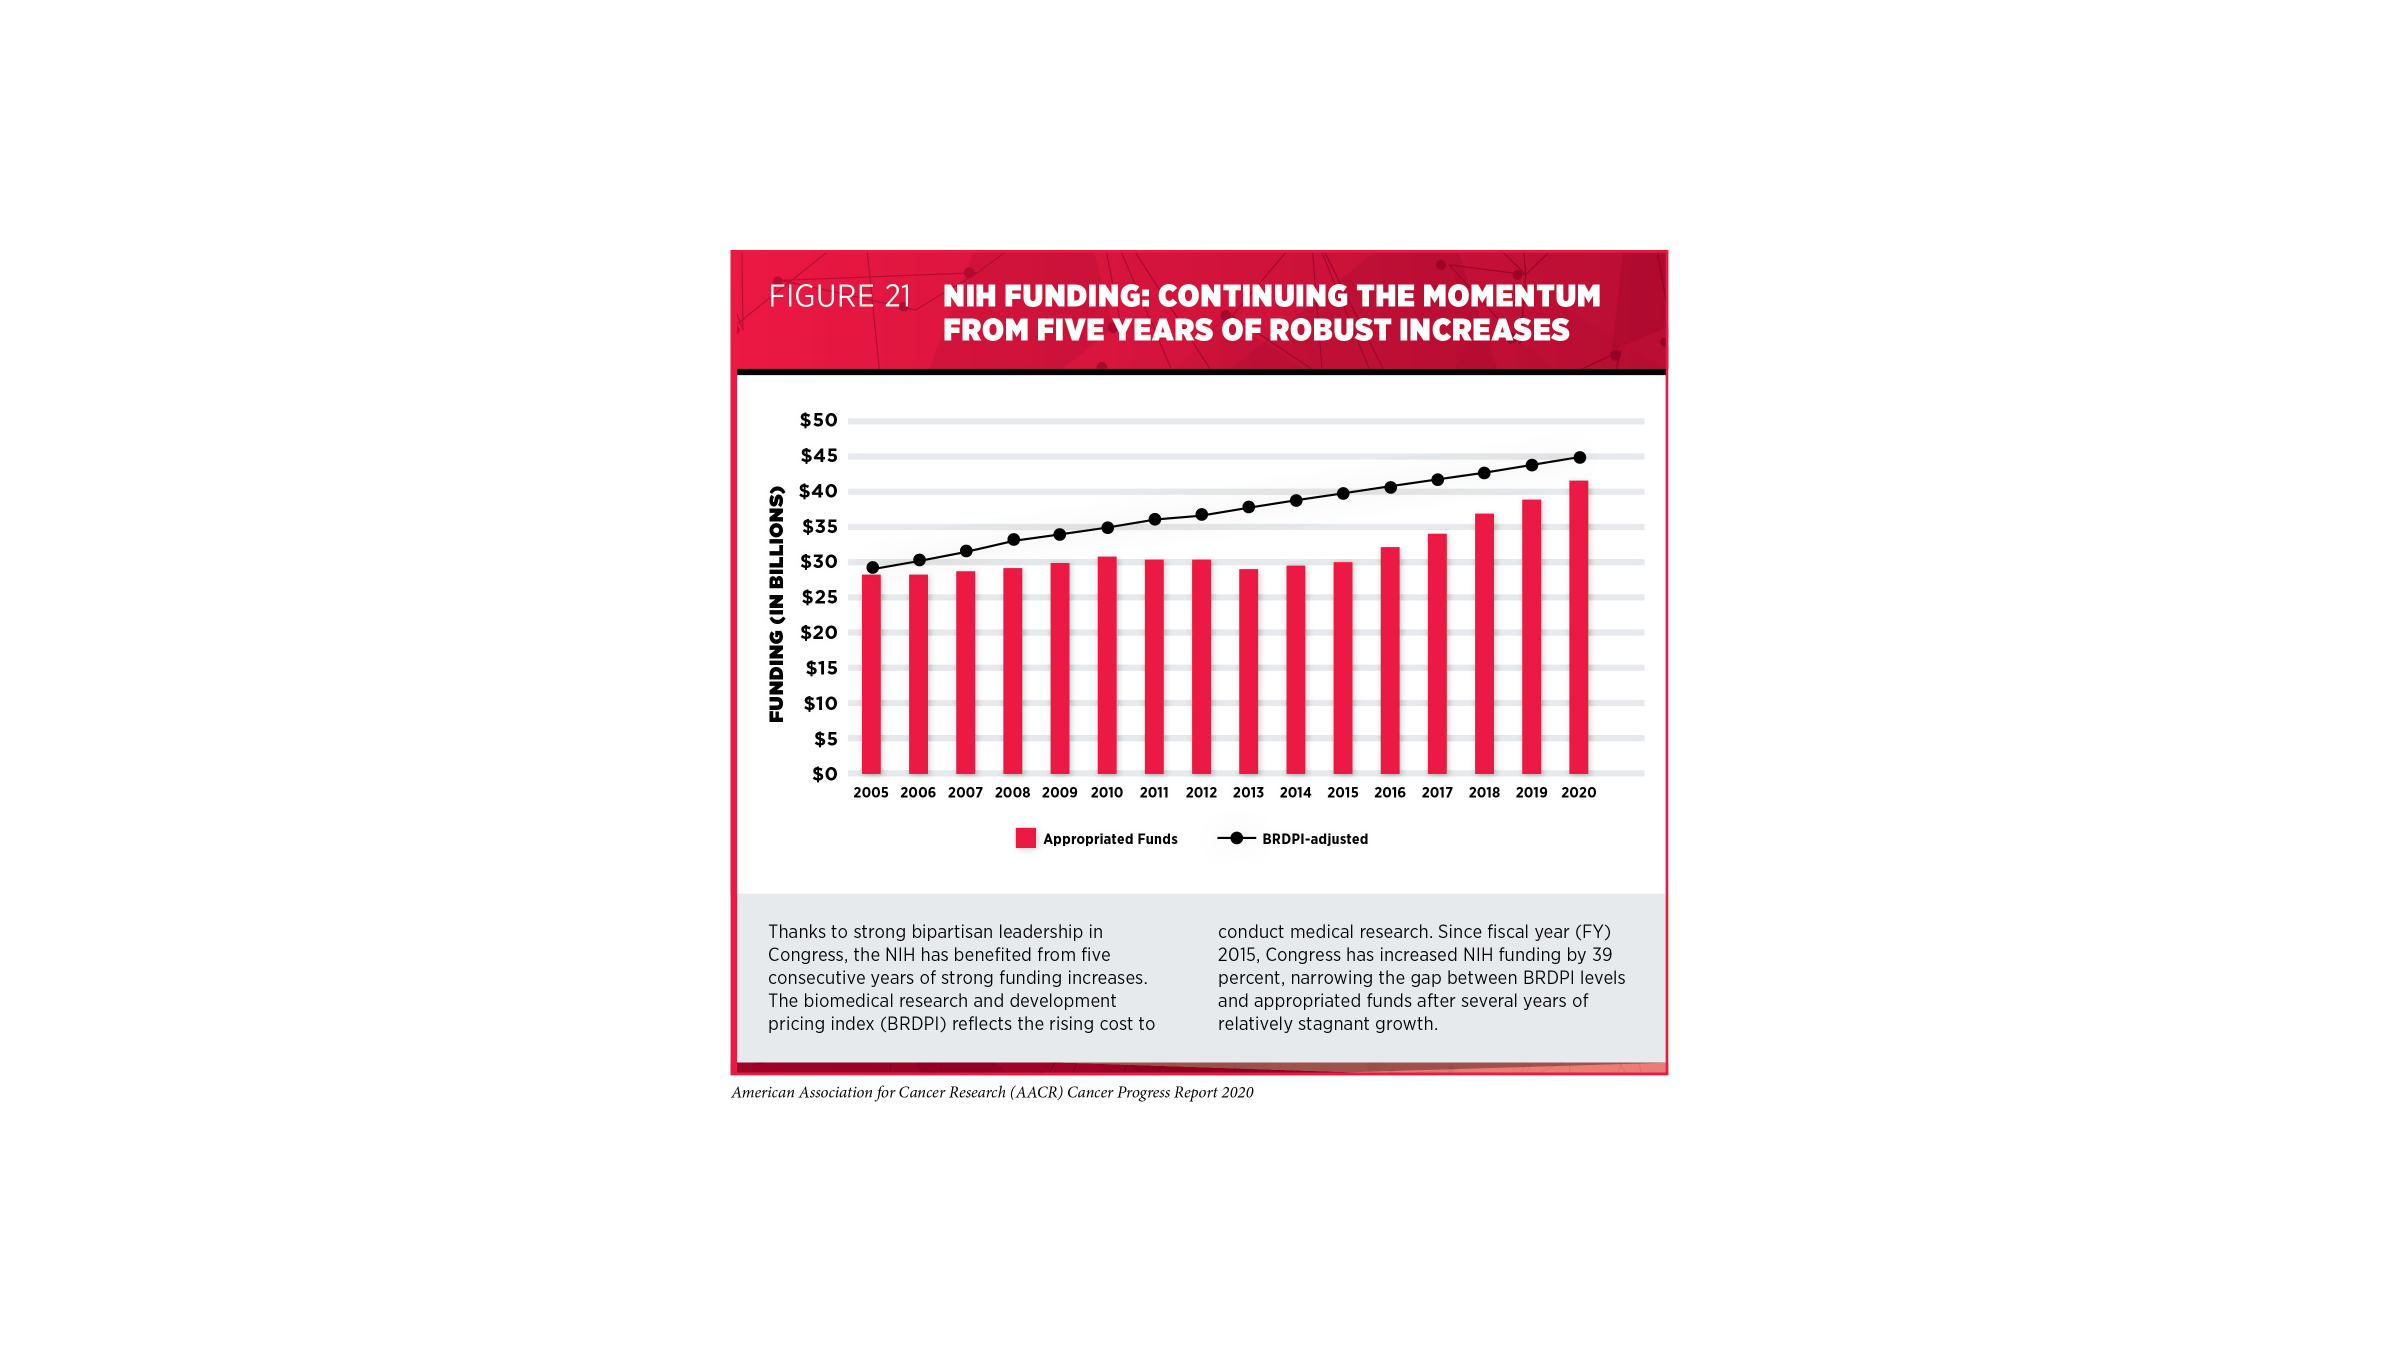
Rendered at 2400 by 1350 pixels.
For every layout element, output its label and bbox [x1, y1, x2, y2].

picture [719, 241, 1681, 1109]
